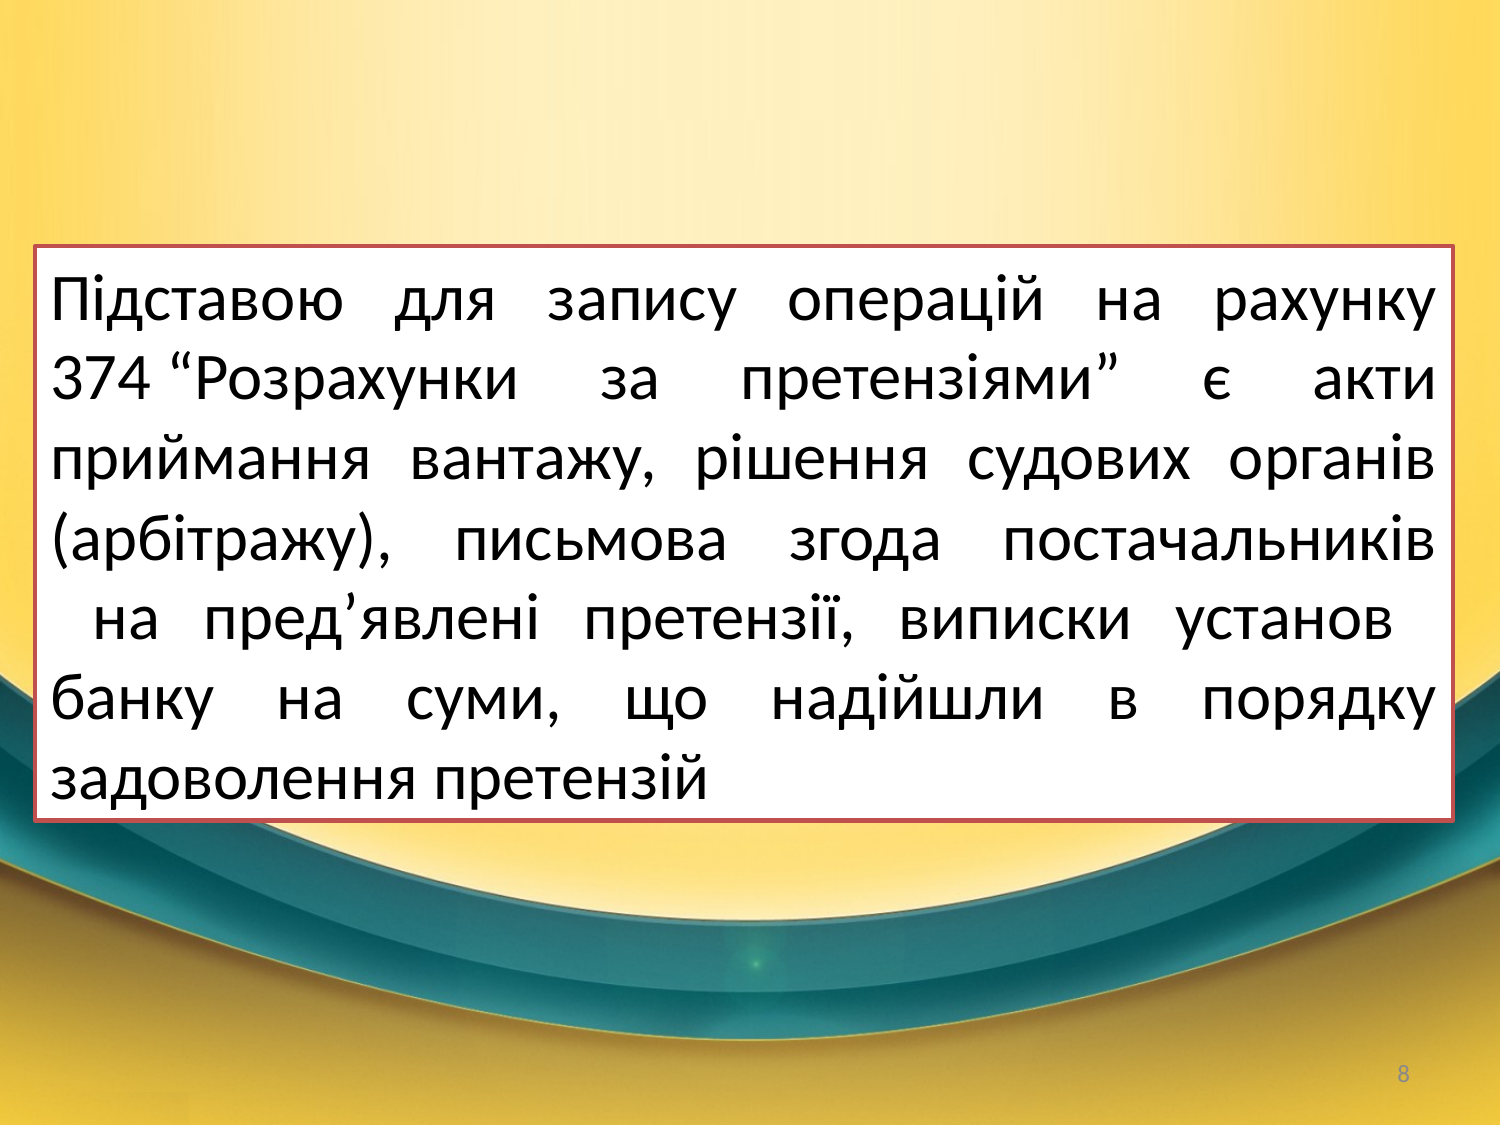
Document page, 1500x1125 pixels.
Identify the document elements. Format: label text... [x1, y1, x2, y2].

text_box Підставою для запису операцій на рахунку 374 “Розрахунки за претензіями” є акти приймання вантажу, рішення судових органів (арбітражу), письмова згода постачальників на пред’явлені претензії, виписки установ банку на суми, що надійшли в порядку задоволення претензій [33, 244, 1455, 823]
picture [0, 0, 1500, 1125]
slide_number 8 [1074, 1042, 1425, 1103]
